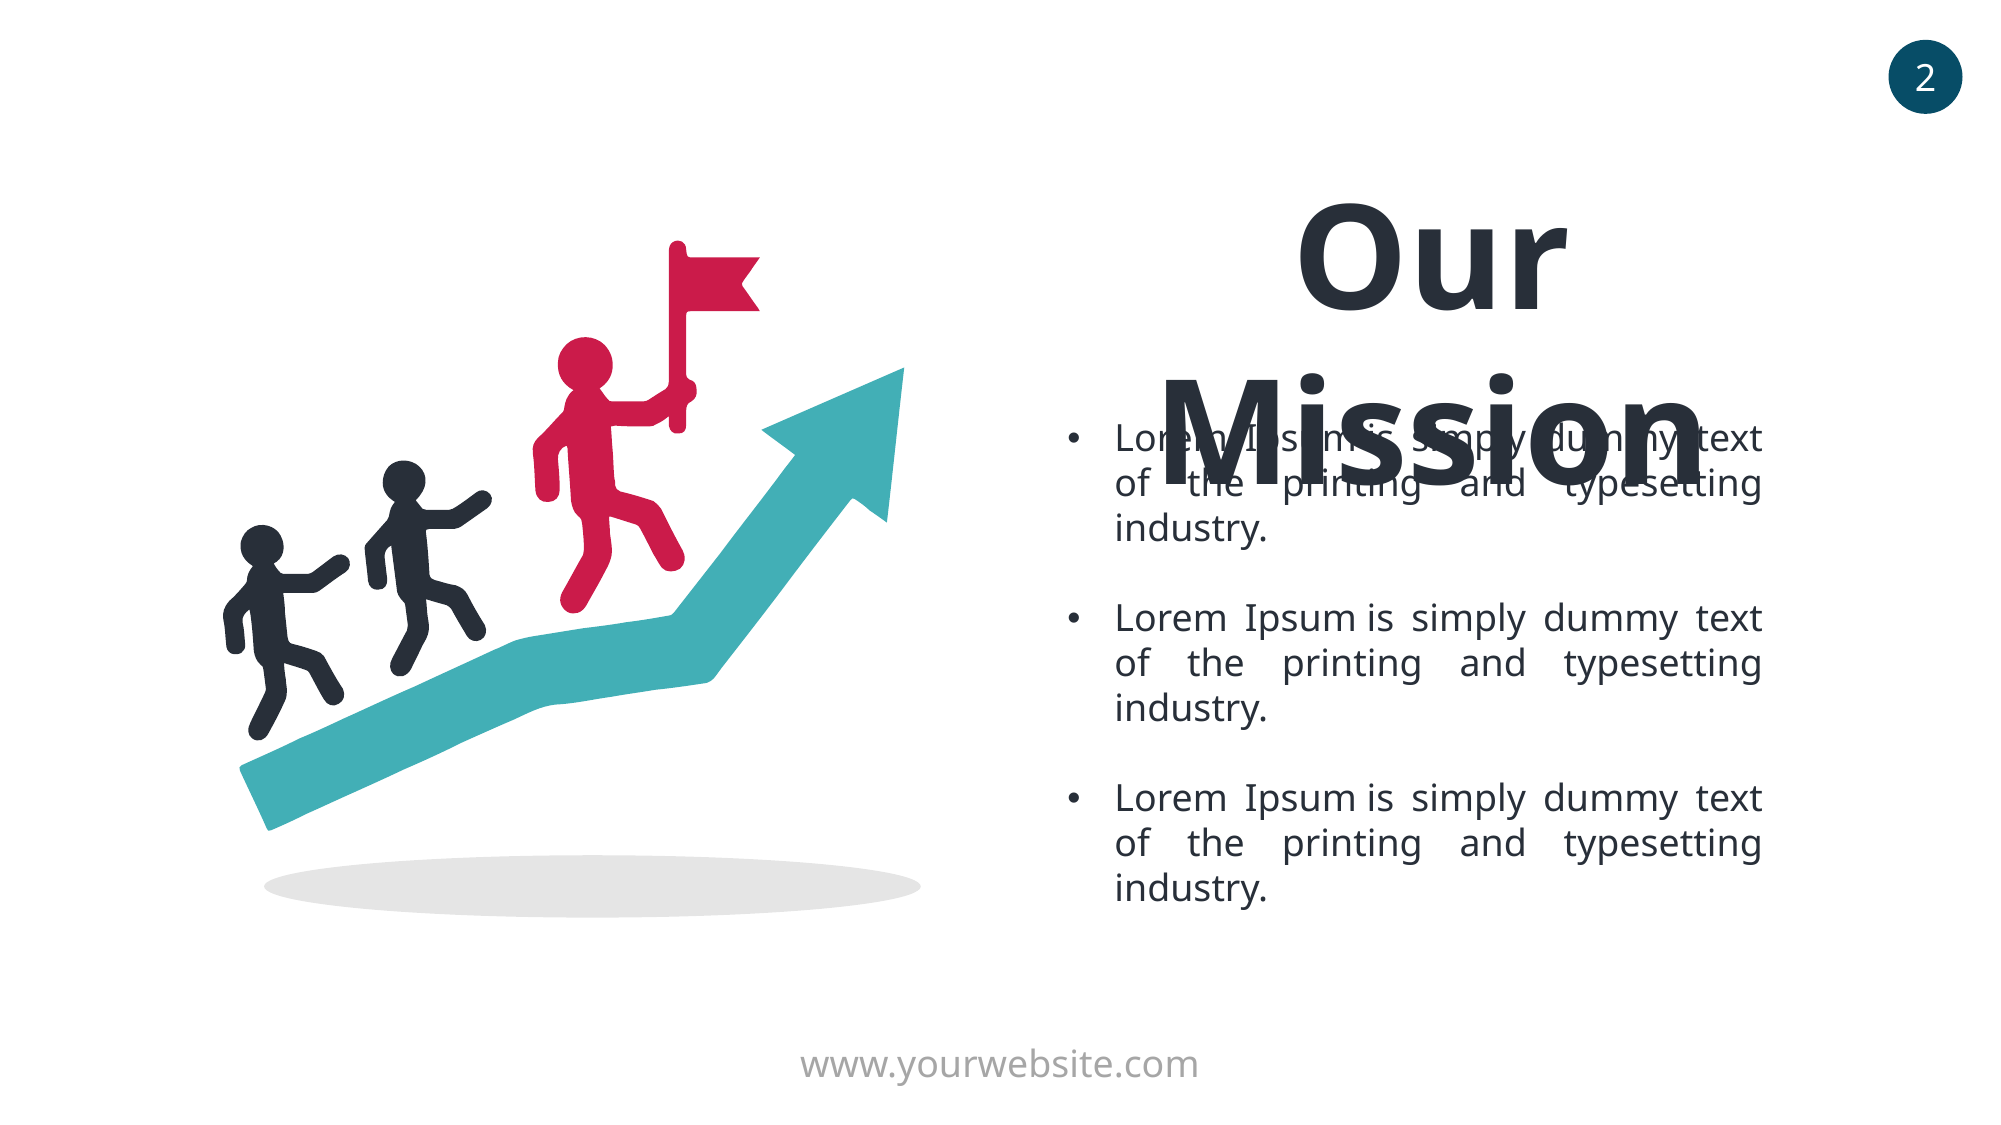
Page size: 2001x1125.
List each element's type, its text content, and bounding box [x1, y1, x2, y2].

text_box www.yourwebsite.com [0, 1032, 2000, 1092]
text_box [221, 238, 905, 832]
text_box 2 [1887, 38, 1964, 115]
text_box Lorem Ipsum is simply dummy text of the printing and typesetting industry. Lorem Ipsum is simply dummy text of the printing and typesetting industry. Lorem Ipsum is simply dummy text of the printing and typesetting industry. [1052, 407, 1779, 962]
text_box [263, 854, 922, 919]
text_box Our Mission [1039, 156, 1824, 521]
